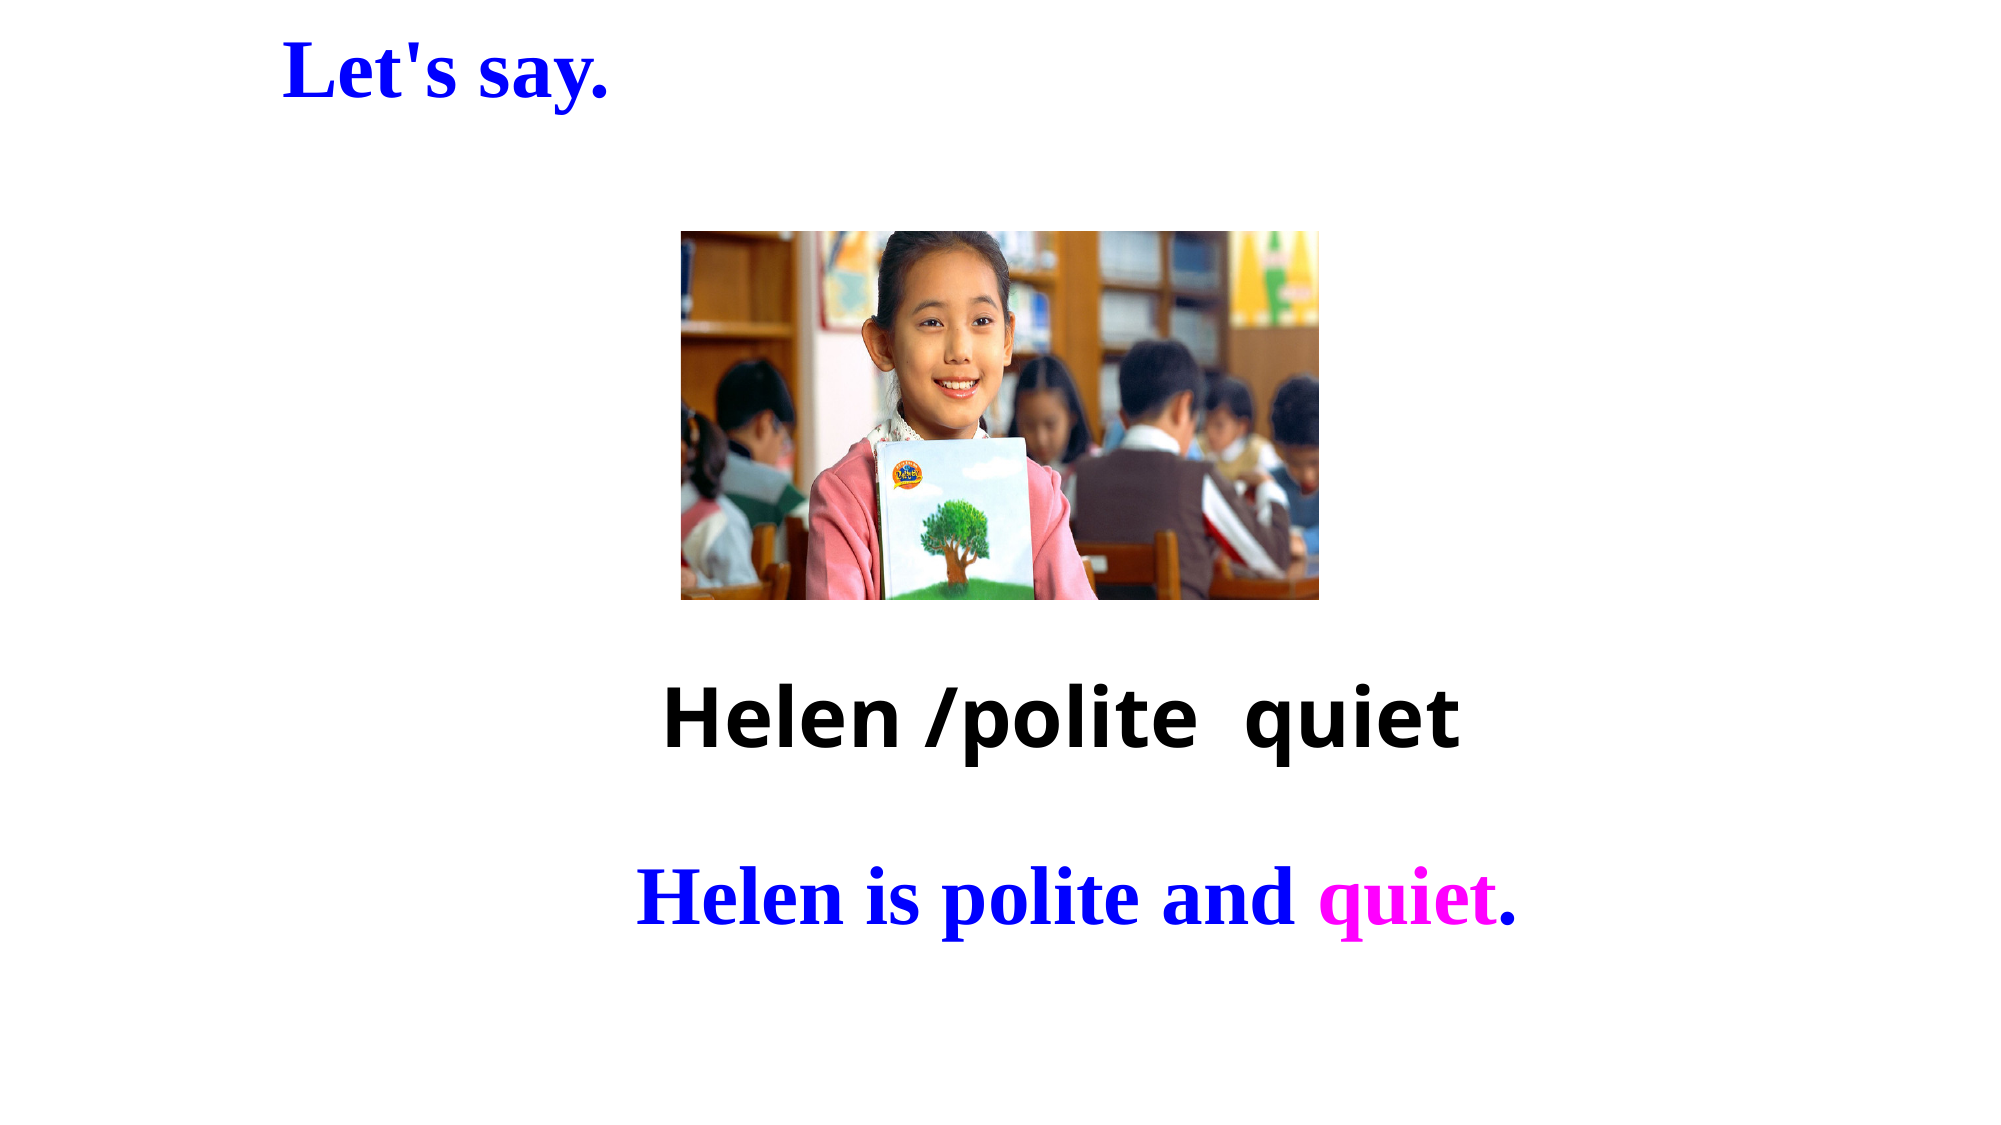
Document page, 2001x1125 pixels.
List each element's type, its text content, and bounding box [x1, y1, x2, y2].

text_box Helen /polite quiet [645, 657, 1686, 772]
text_box Helen is polite and quiet. [622, 834, 1591, 950]
picture [680, 231, 1319, 600]
text_box Let's say. [267, 7, 752, 122]
